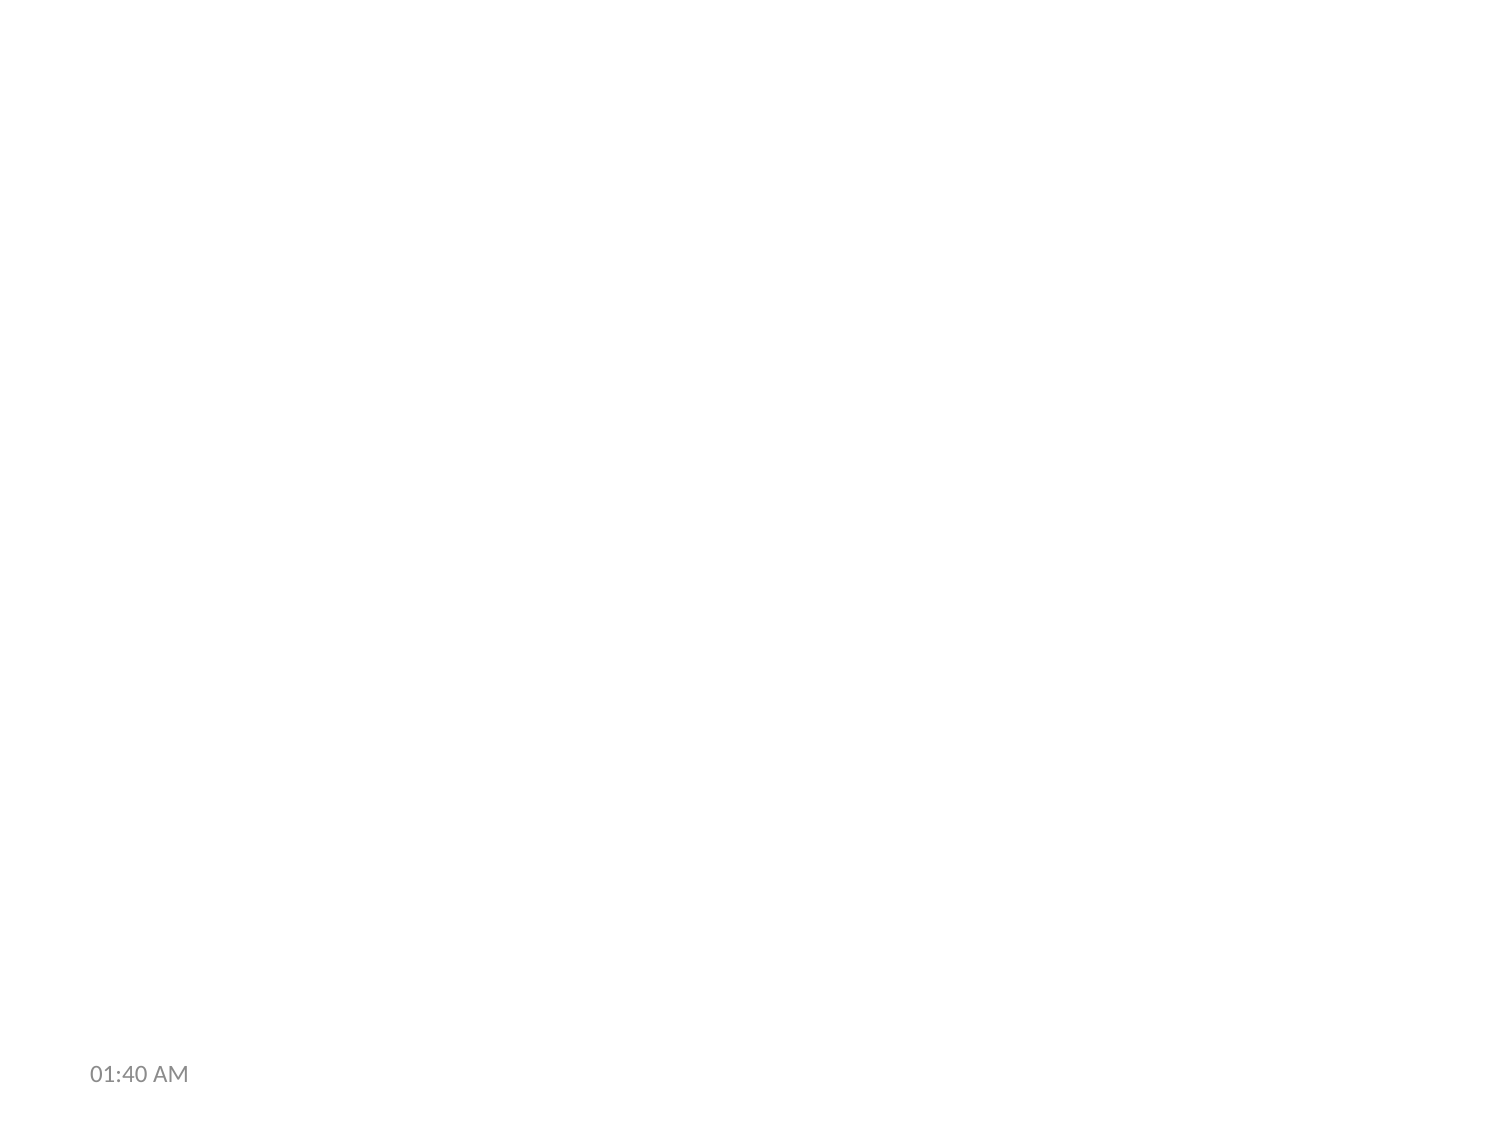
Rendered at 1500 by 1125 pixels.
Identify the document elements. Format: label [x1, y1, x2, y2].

slide_number [75, 1042, 425, 1103]
